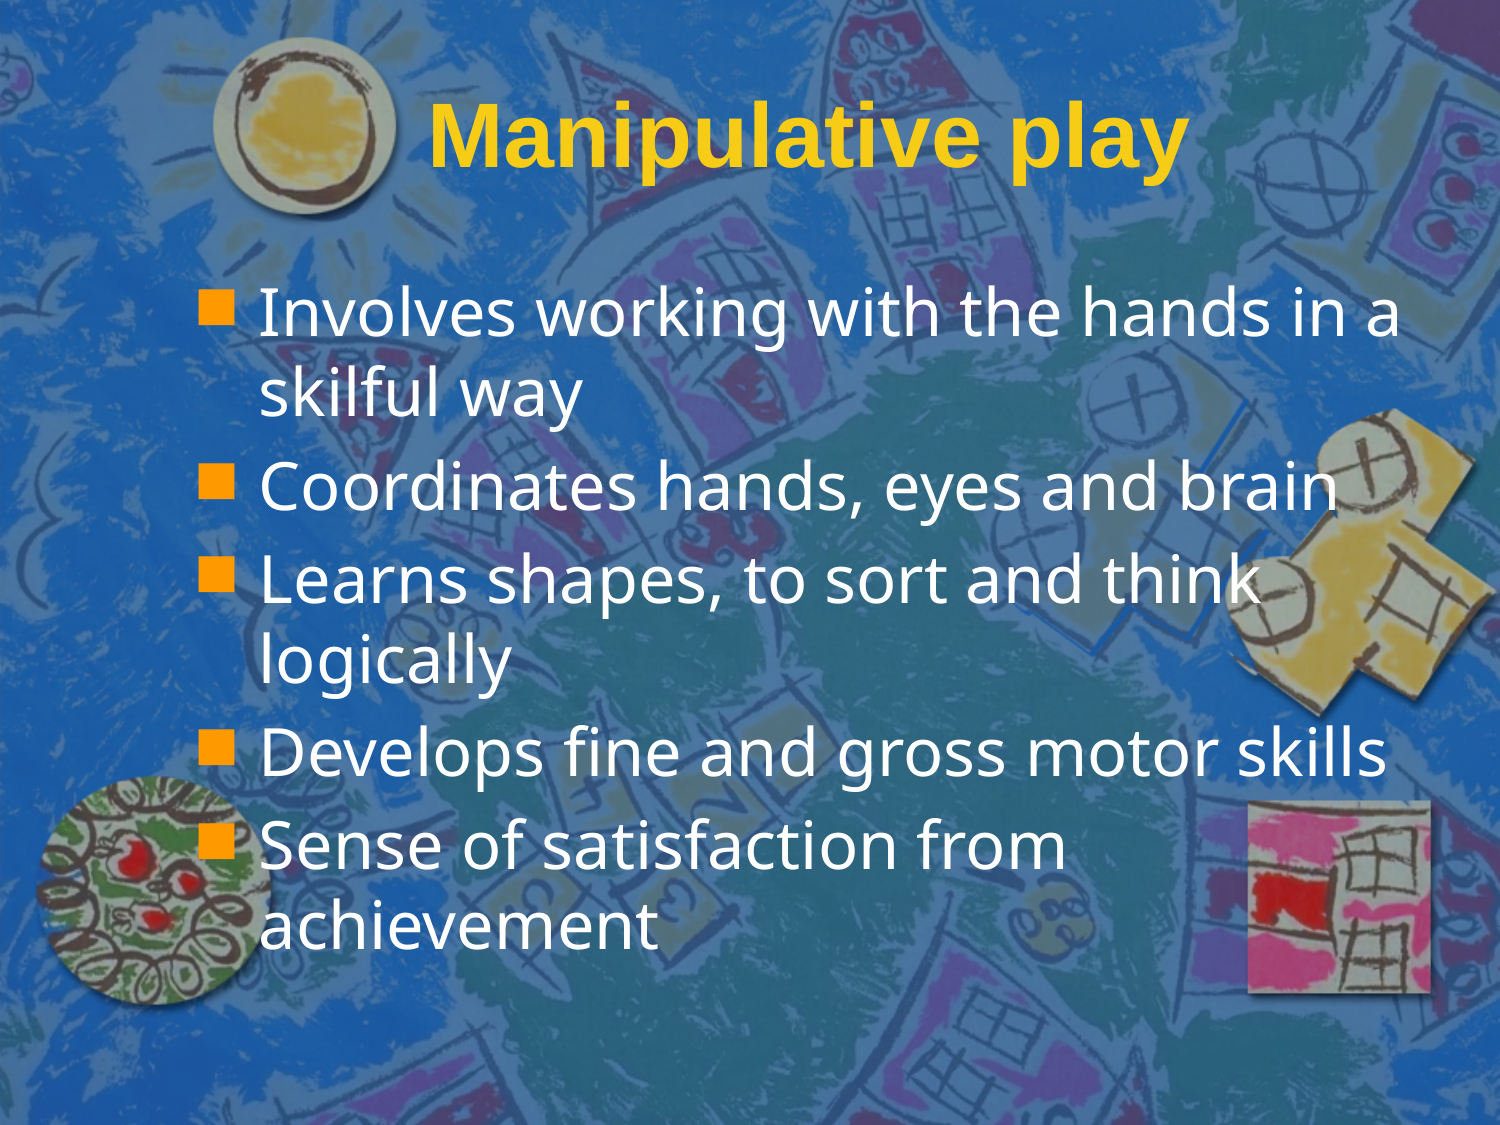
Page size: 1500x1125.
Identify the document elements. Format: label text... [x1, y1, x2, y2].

list Involves working with the hands in a skilful way Coordinates hands, eyes and brain Learns shapes, to sort and think logically Develops fine and gross motor skills Sense of satisfaction from achievement [187, 262, 1463, 1001]
title Manipulative play [412, 62, 1463, 201]
picture [0, 0, 1500, 1125]
